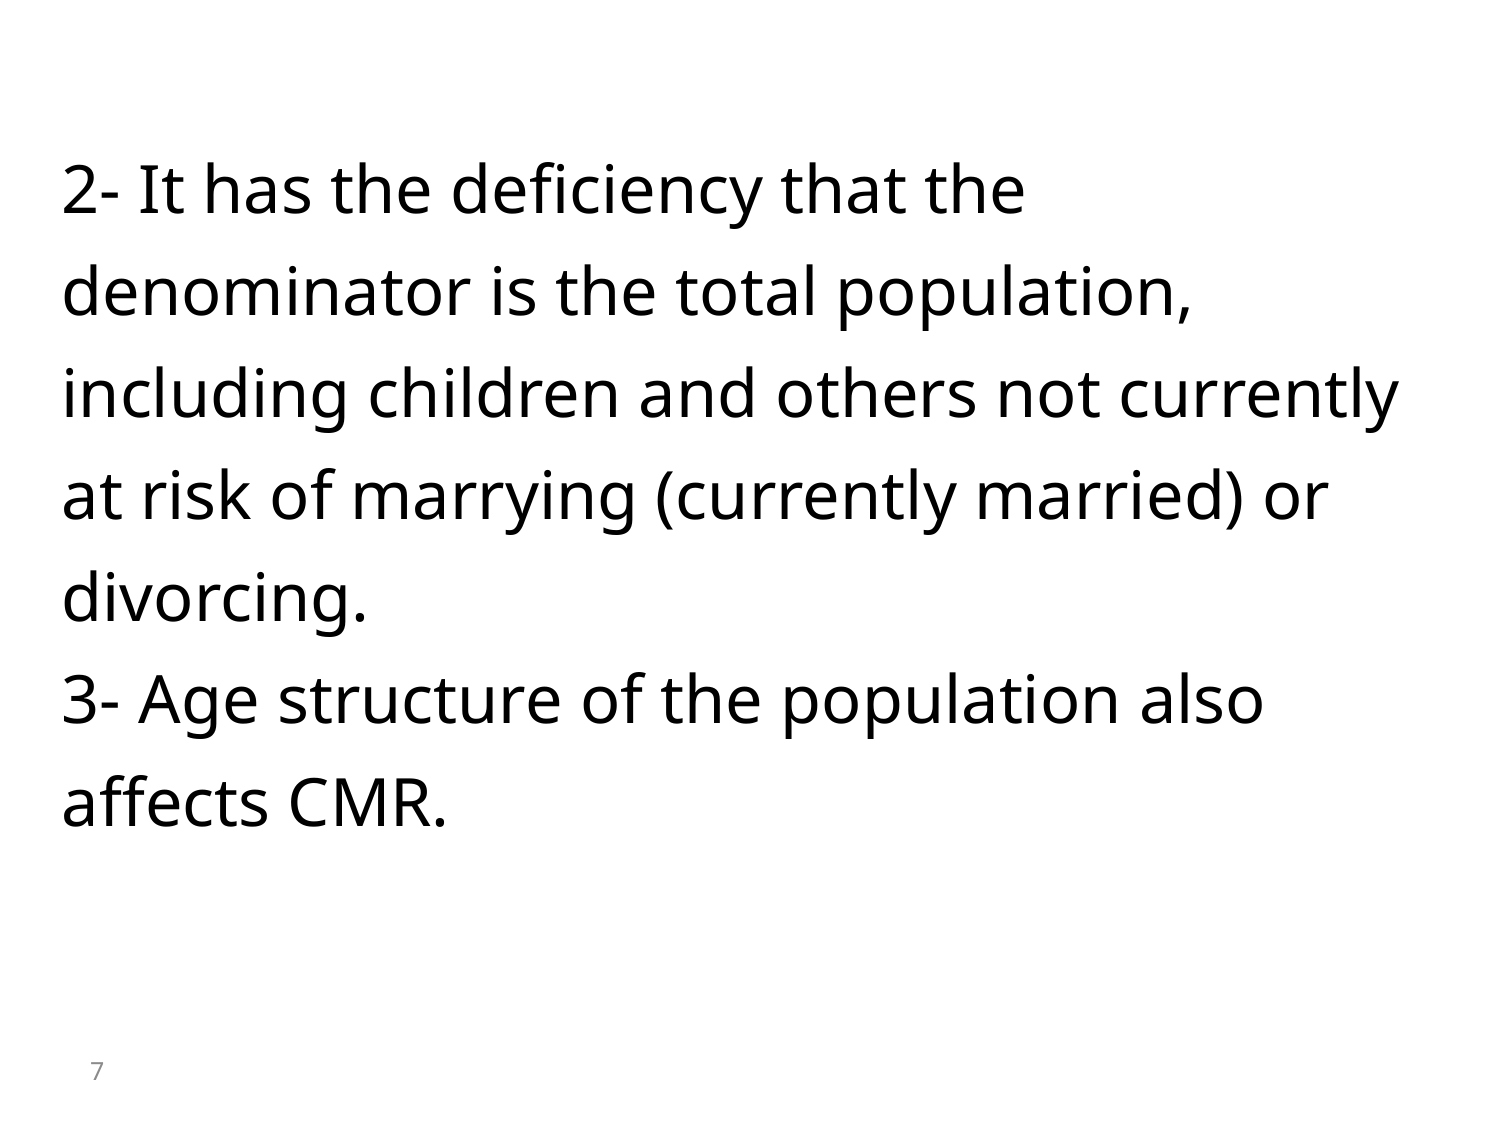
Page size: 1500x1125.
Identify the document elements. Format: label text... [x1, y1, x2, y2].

text_box 2- It has the deficiency that the denominator is the total population, including children and others not currently at risk of marrying (currently married) or divorcing. 3- Age structure of the population also affects CMR. [46, 117, 1465, 847]
slide_number 7 [75, 1042, 425, 1103]
